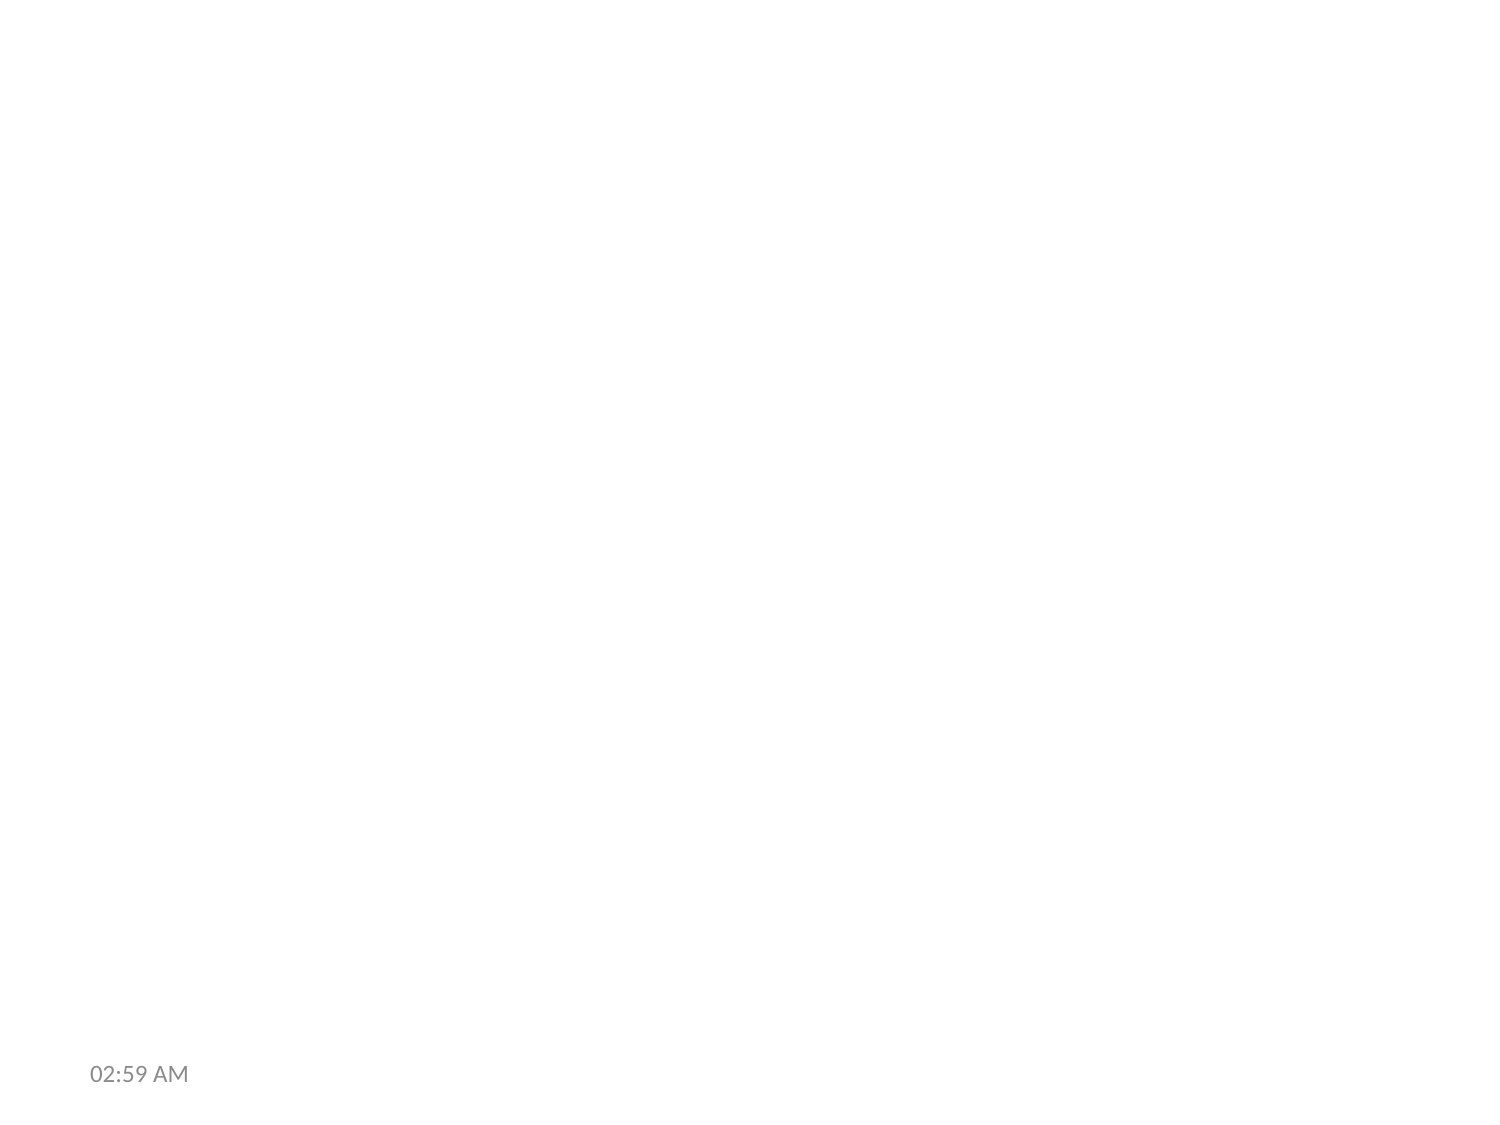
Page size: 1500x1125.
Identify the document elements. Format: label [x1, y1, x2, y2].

slide_number [75, 1042, 425, 1103]
